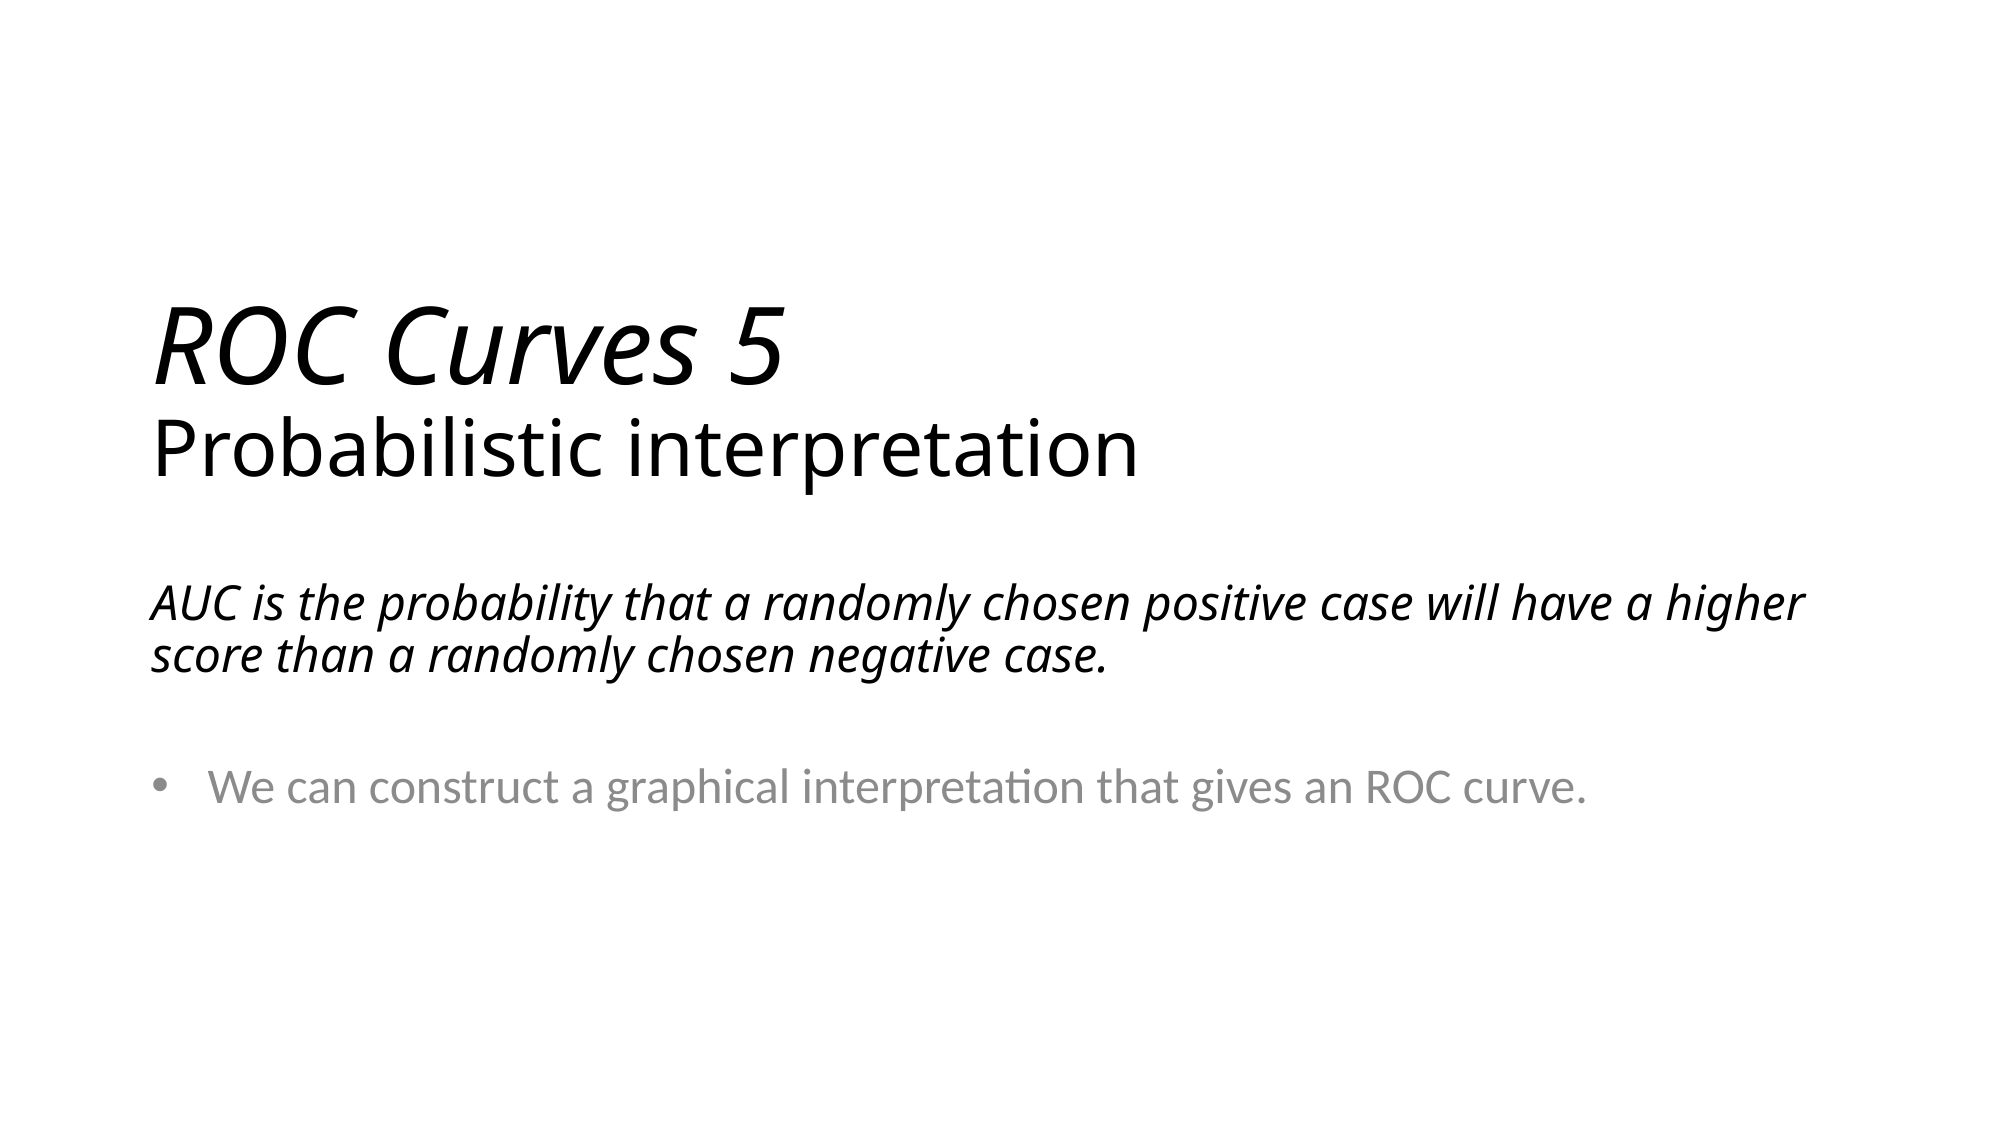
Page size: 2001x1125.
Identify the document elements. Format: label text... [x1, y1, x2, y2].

list We can construct a graphical interpretation that gives an ROC curve. [136, 752, 1862, 999]
title ROC Curves 5 Probabilistic interpretation AUC is the probability that a randomly chosen positive case will have a higher score than a randomly chosen negative case. [136, 280, 1862, 749]
